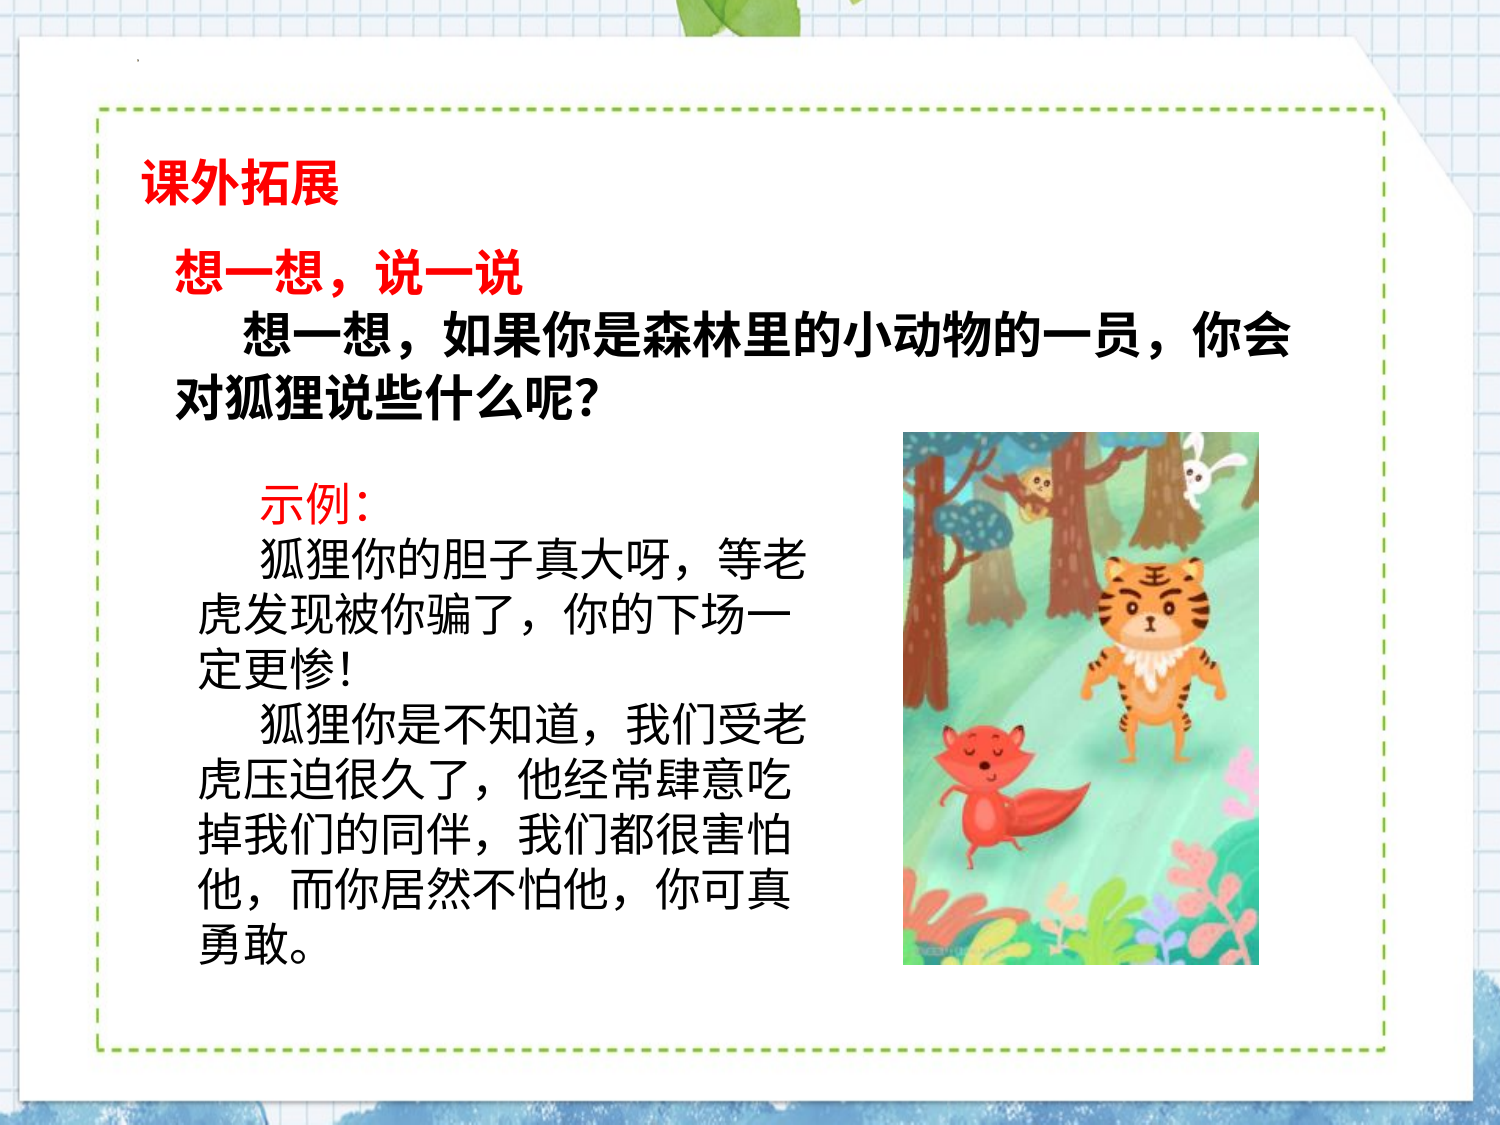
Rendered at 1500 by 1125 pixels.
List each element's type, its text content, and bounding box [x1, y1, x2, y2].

text_box 课外拓展 [125, 144, 356, 219]
picture [0, 0, 1500, 1125]
text_box 示例： 狐狸你的胆子真大呀，等老虎发现被你骗了，你的下场一定更惨！ 狐狸你是不知道，我们受老虎压迫很久了，他经常肆意吃掉我们的同伴，我们都很害怕他，而你居然不怕他，你可真勇敢。 [183, 468, 845, 978]
text_box 想一想，说一说 想一想，如果你是森林里的小动物的一员，你会对狐狸说些什么呢？ [159, 231, 1341, 434]
